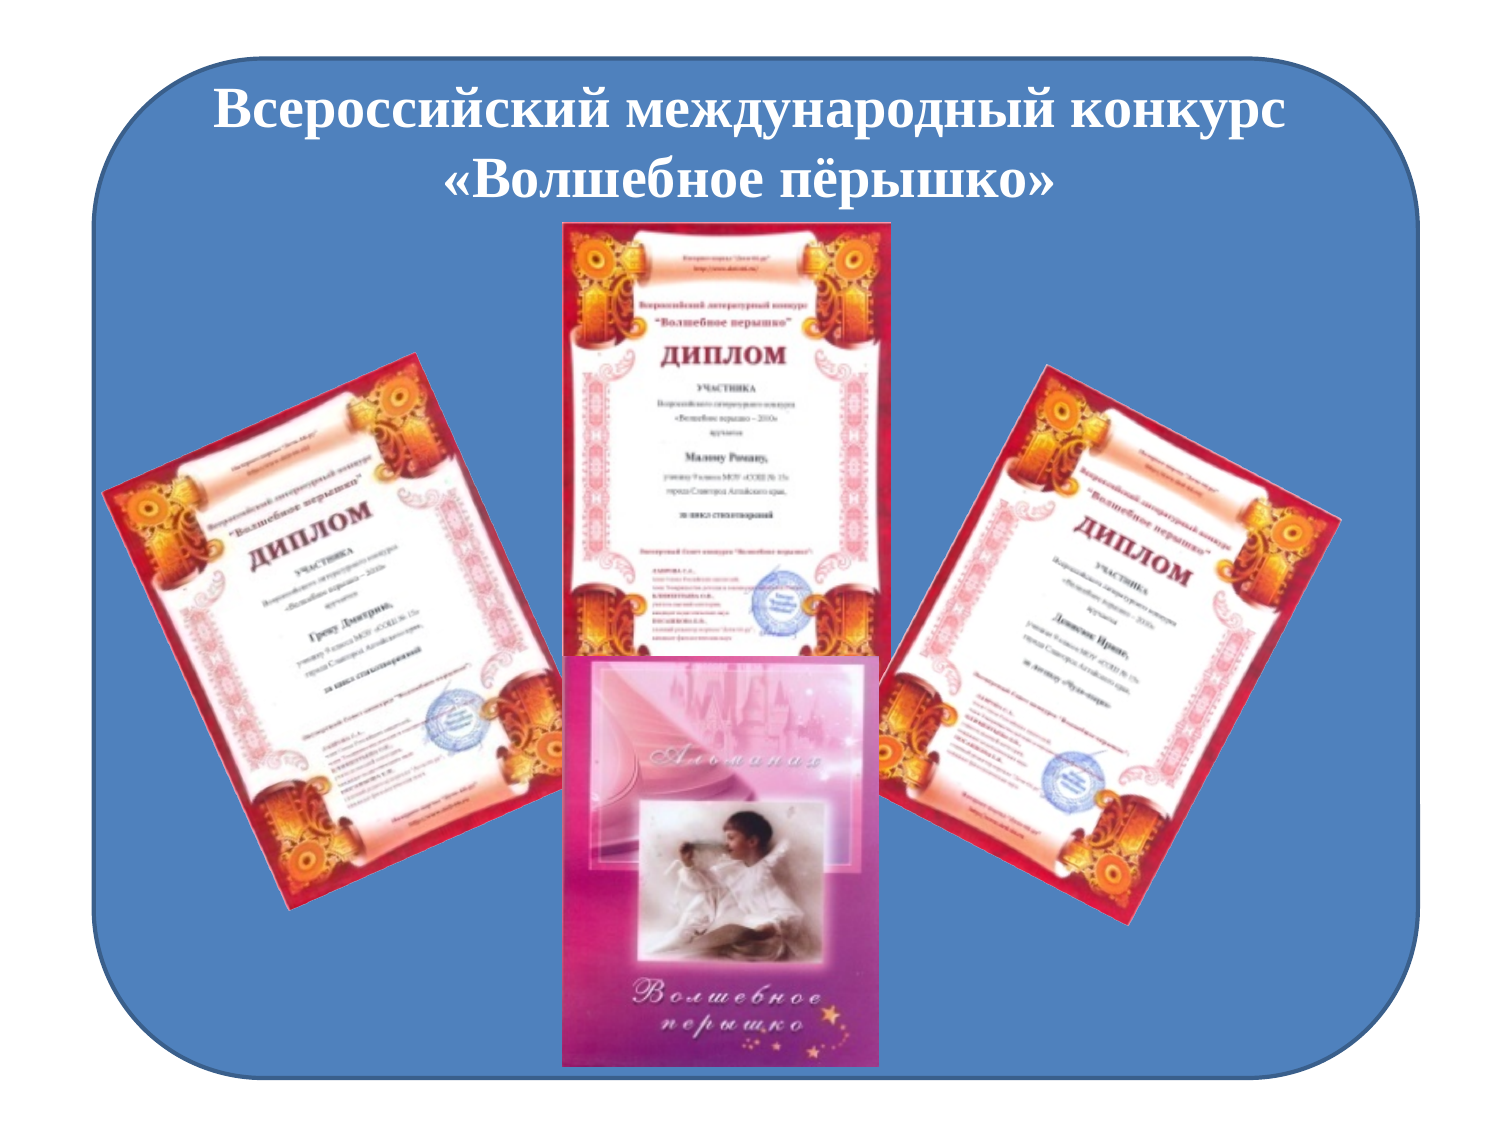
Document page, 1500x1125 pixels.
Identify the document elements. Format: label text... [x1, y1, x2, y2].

picture [102, 222, 1341, 1067]
title Всероссийский международный конкурс «Волшебное пёрышко» [75, 45, 1425, 233]
text_box [91, 233, 1421, 1081]
